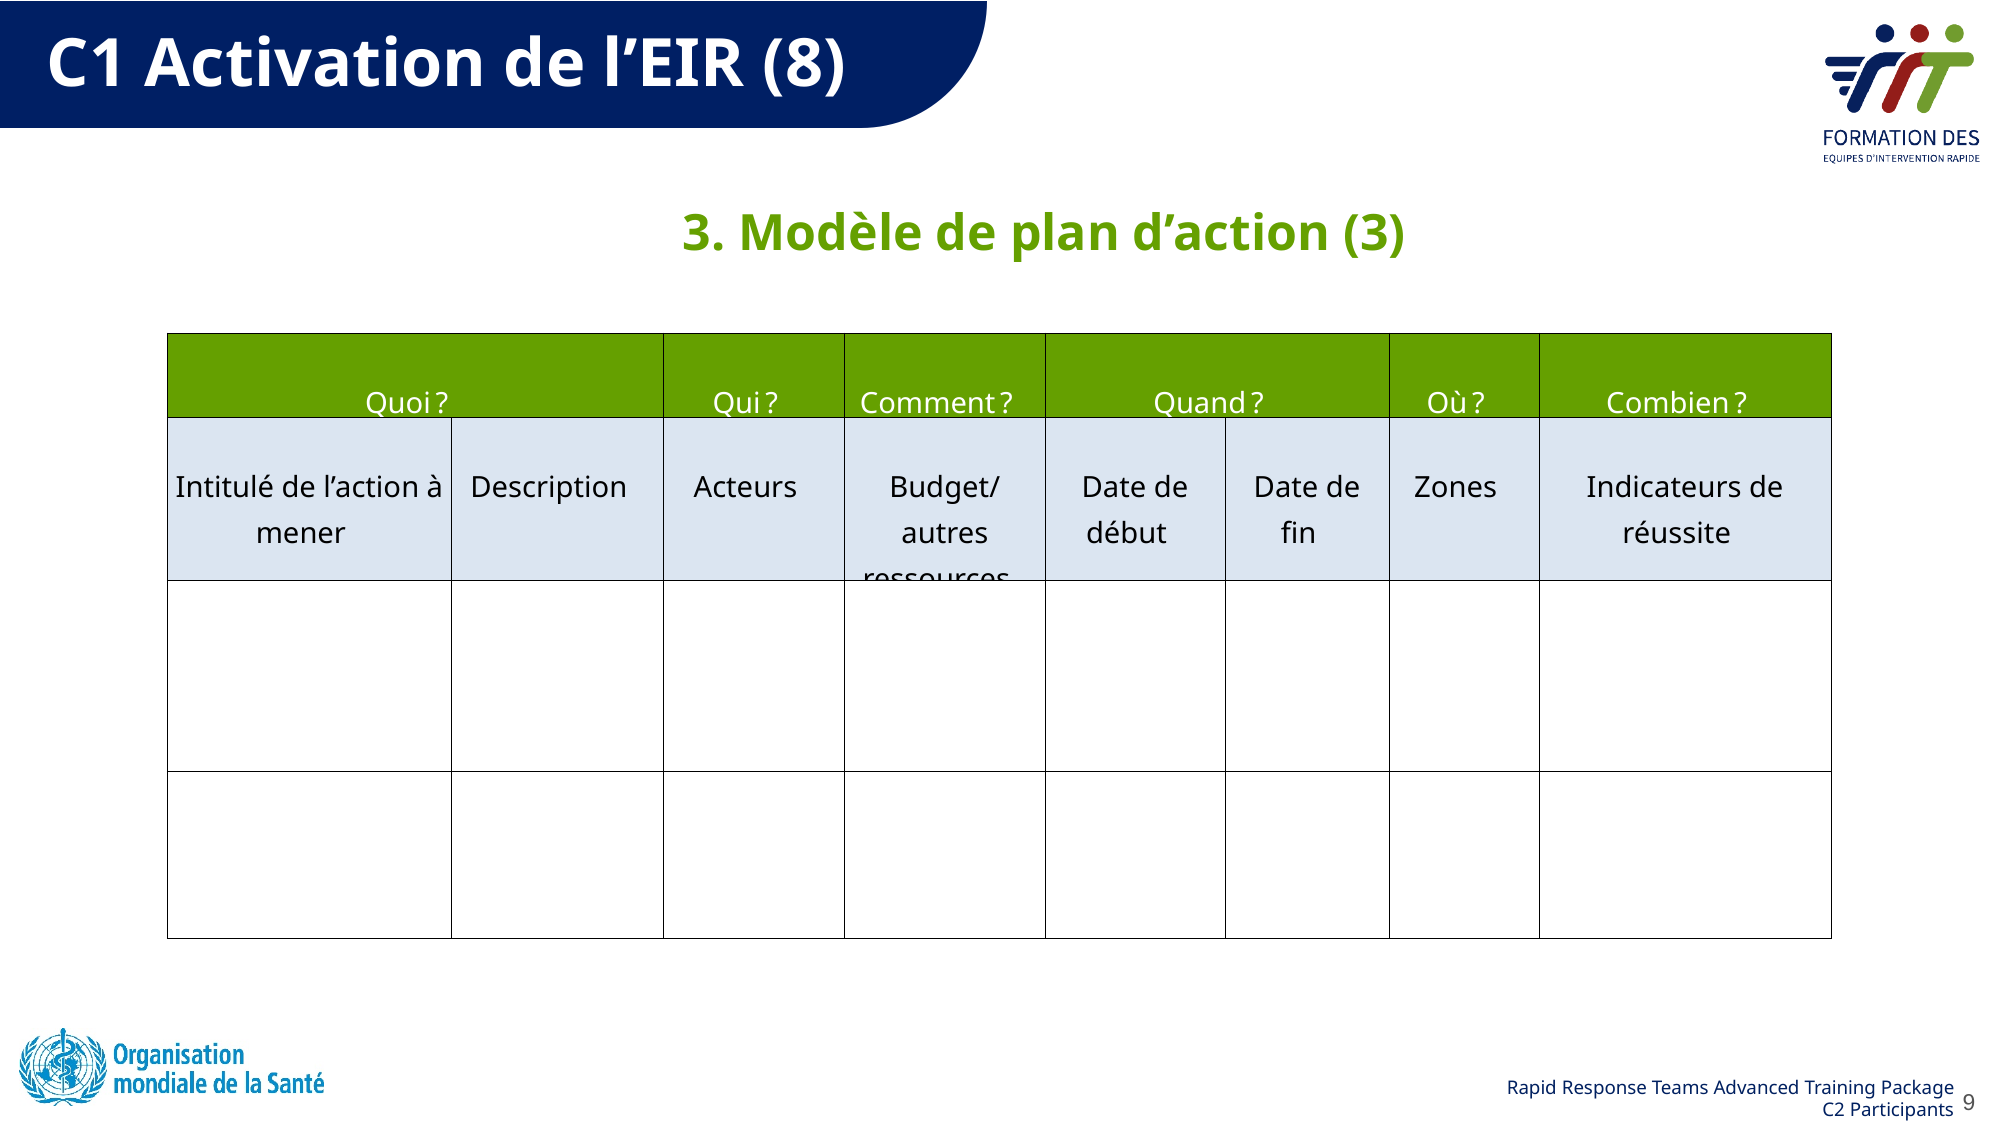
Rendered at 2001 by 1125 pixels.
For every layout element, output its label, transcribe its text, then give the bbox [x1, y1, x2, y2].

table_header Quand ? [1046, 334, 1389, 417]
table_header Où ? [1390, 334, 1539, 417]
picture [19, 1028, 324, 1106]
table_cell [452, 581, 663, 771]
list 3. Modèle de plan d’action (3) [574, 199, 1924, 964]
table_cell [168, 772, 451, 938]
table_header Comment ? [845, 334, 1045, 417]
table_cell [452, 772, 663, 938]
table_cell [1226, 772, 1389, 938]
table_cell [845, 772, 1045, 938]
table_cell Date de début [1046, 418, 1225, 580]
table_cell Zones [1390, 418, 1539, 580]
table_header Qui ? [664, 334, 844, 417]
table_cell Description [452, 418, 663, 580]
picture [0, 1, 987, 128]
table_cell Indicateurs de réussite [1540, 418, 1831, 580]
picture [1823, 23, 1980, 164]
table_cell [1046, 772, 1225, 938]
table_cell [1540, 772, 1831, 938]
table_header Quoi ? [168, 334, 663, 417]
table_cell [664, 581, 844, 771]
table_cell [664, 772, 844, 938]
picture [65, 1043, 71, 1052]
table_cell Intitulé de l’action à mener [168, 418, 451, 580]
table_cell [1390, 581, 1539, 771]
table_cell Budget/autres ressources [845, 418, 1045, 580]
table_header Combien ? [1540, 334, 1831, 417]
table_cell [1046, 581, 1225, 771]
table_cell [1540, 581, 1831, 771]
table_cell [168, 581, 451, 771]
table_cell Acteurs [664, 418, 844, 580]
text_box C1 Activation de l’EIR (8) [39, 12, 1033, 108]
table_cell [845, 581, 1045, 771]
table_cell [1226, 581, 1389, 771]
table_cell Date de fin [1226, 418, 1389, 580]
table_cell [1390, 772, 1539, 938]
